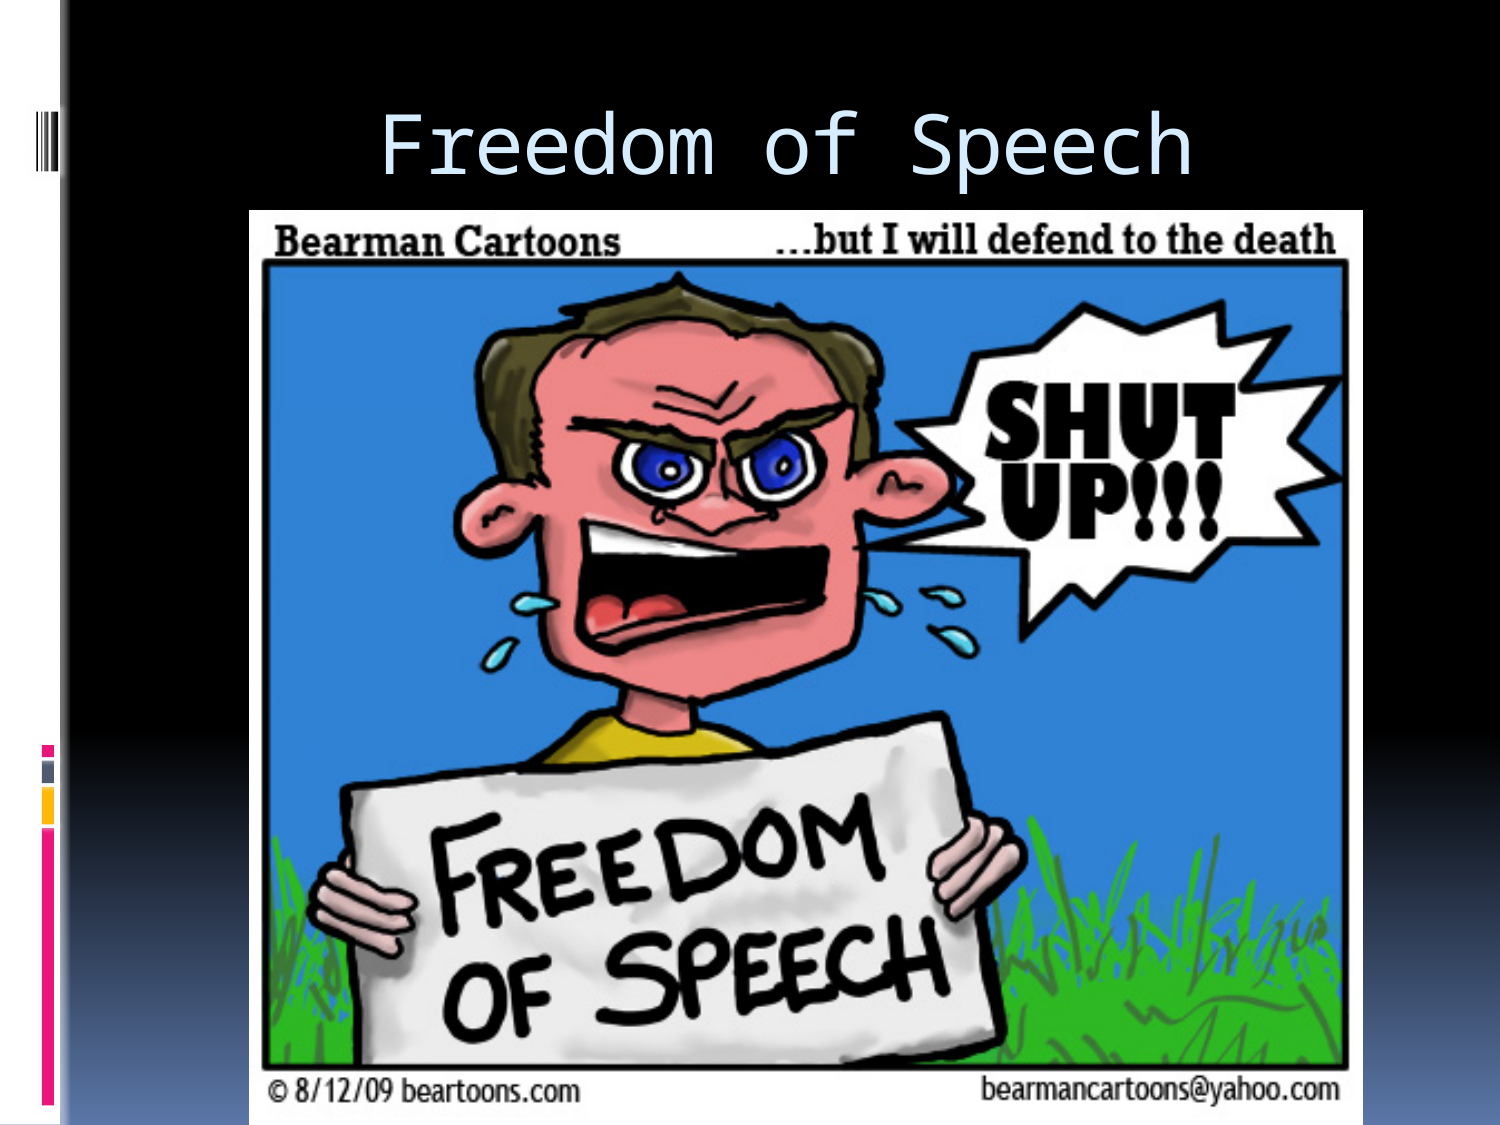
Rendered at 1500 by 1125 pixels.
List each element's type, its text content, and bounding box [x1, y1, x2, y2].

title Freedom of Speech [150, 83, 1425, 234]
picture [249, 210, 1363, 1125]
